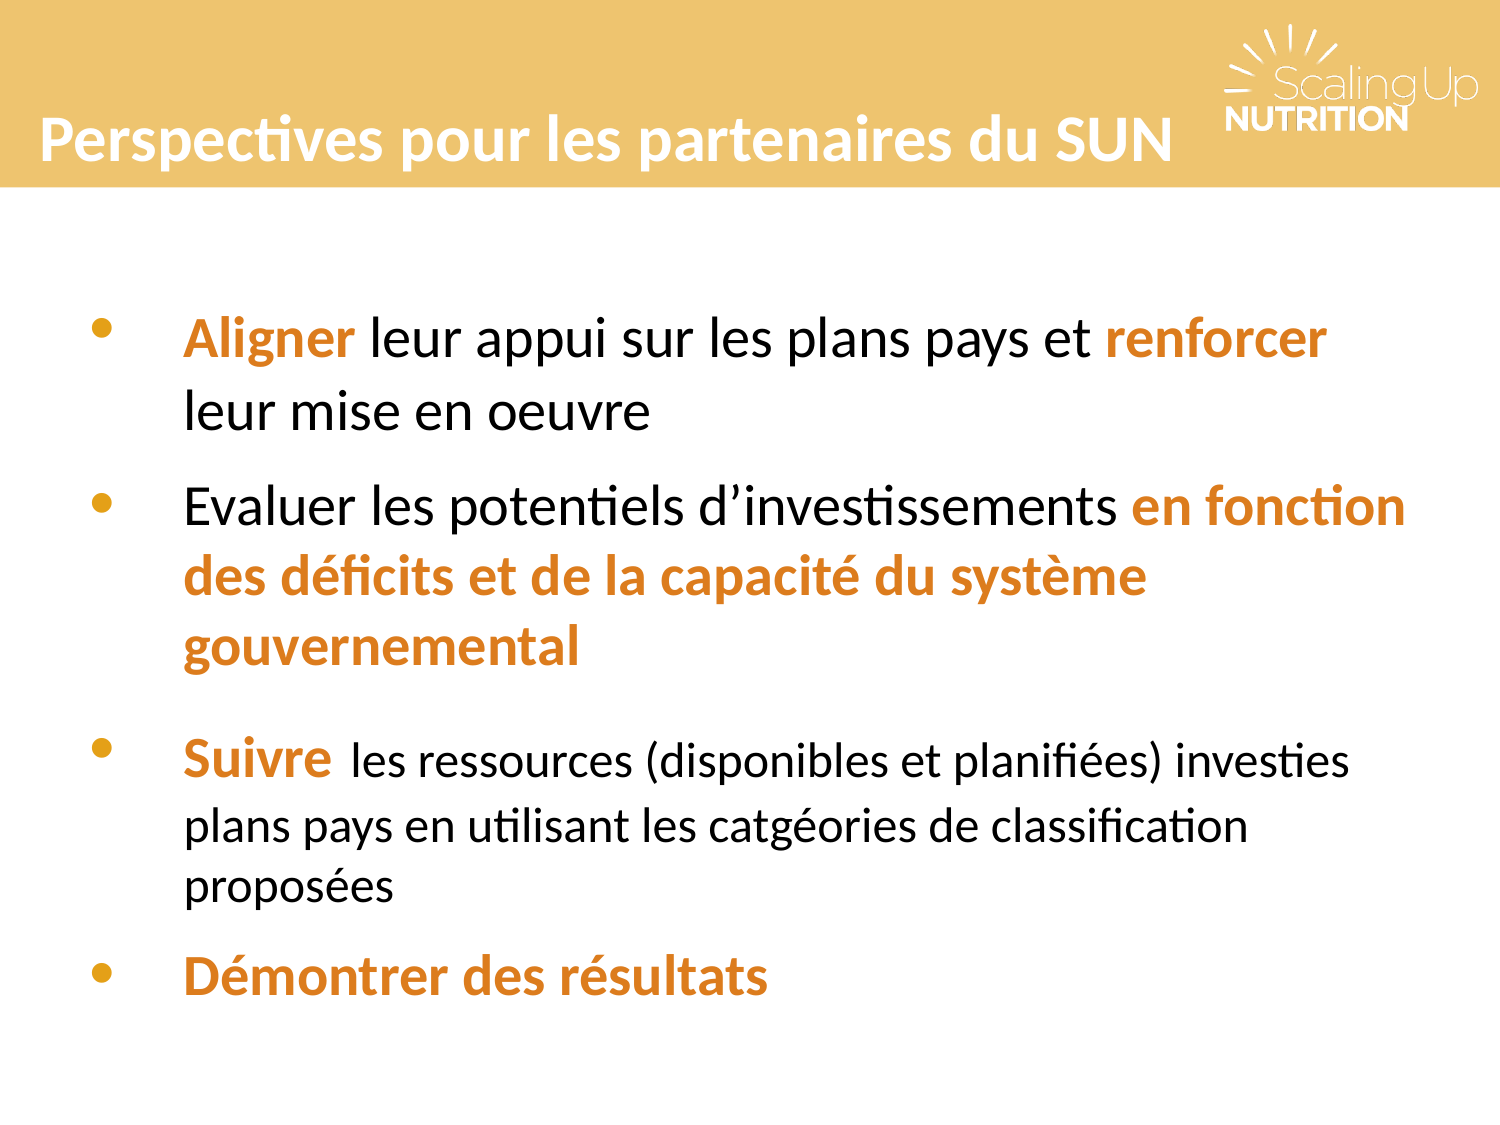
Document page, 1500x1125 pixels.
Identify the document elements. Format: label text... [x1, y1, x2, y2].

text_box [0, 0, 1500, 190]
picture [1224, 24, 1478, 132]
text_box Aligner leur appui sur les plans pays et renforcer leur mise en oeuvre Evaluer les potentiels d’investissements en fonction des déficits et de la capacité du système gouvernemental Suivre les ressources (disponibles et planifiées) investies plans pays en utilisant les catgéories de classification proposées Démontrer des résultats [75, 274, 1423, 1015]
text_box Perspectives pour les partenaires du SUN [24, 87, 1204, 183]
